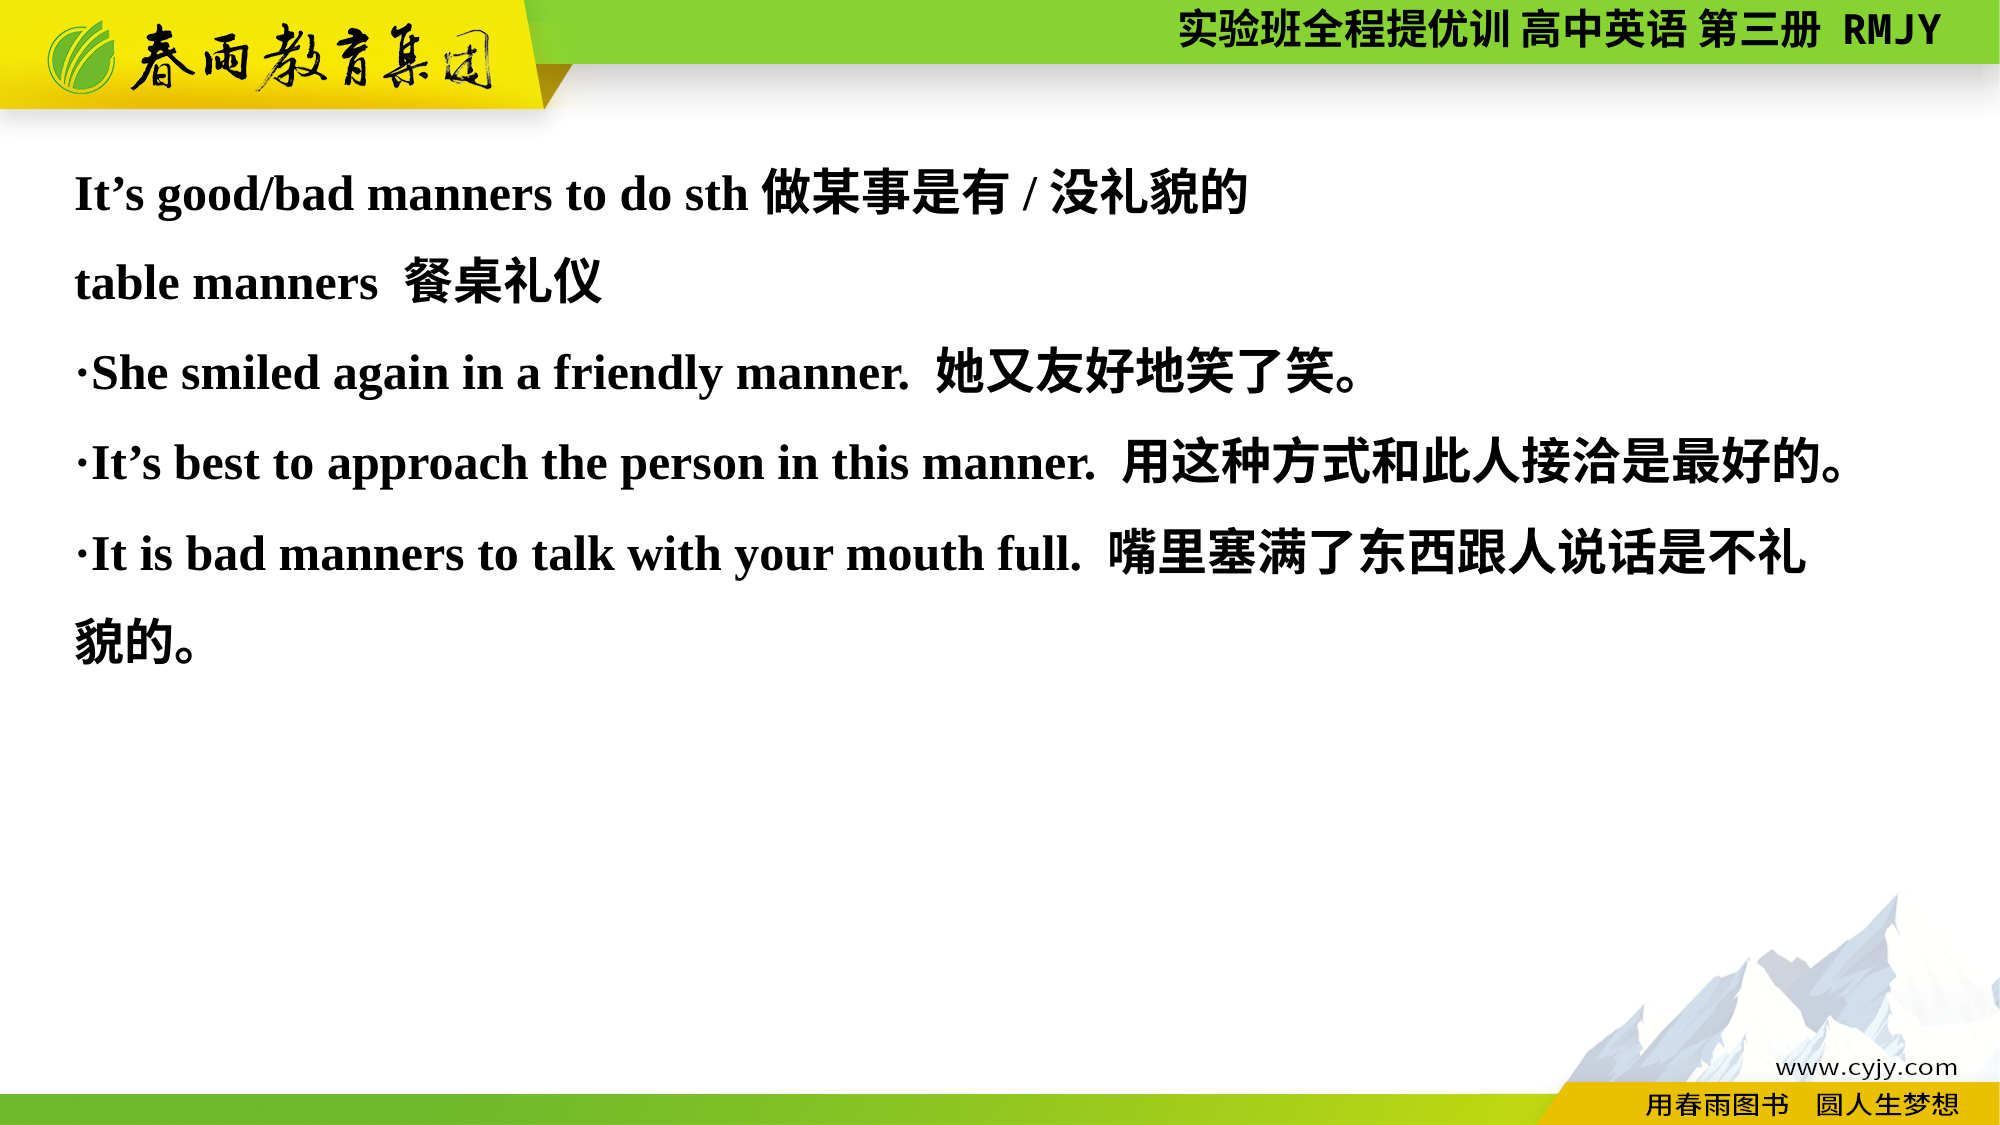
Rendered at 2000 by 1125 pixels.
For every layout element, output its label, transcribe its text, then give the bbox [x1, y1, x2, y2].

picture [0, 0, 2000, 1125]
list It’s good/bad manners to do sth做某事是有/没礼貌的 table manners 餐桌礼仪 ·She smiled again in a friendly manner. 她又友好地笑了笑。 ·It’s best to approach the person in this manner. 用这种方式和此人接洽是最好的。 ·It is bad manners to talk with your mouth full. 嘴里塞满了东西跟人说话是不礼 貌的。 [59, 122, 1944, 683]
